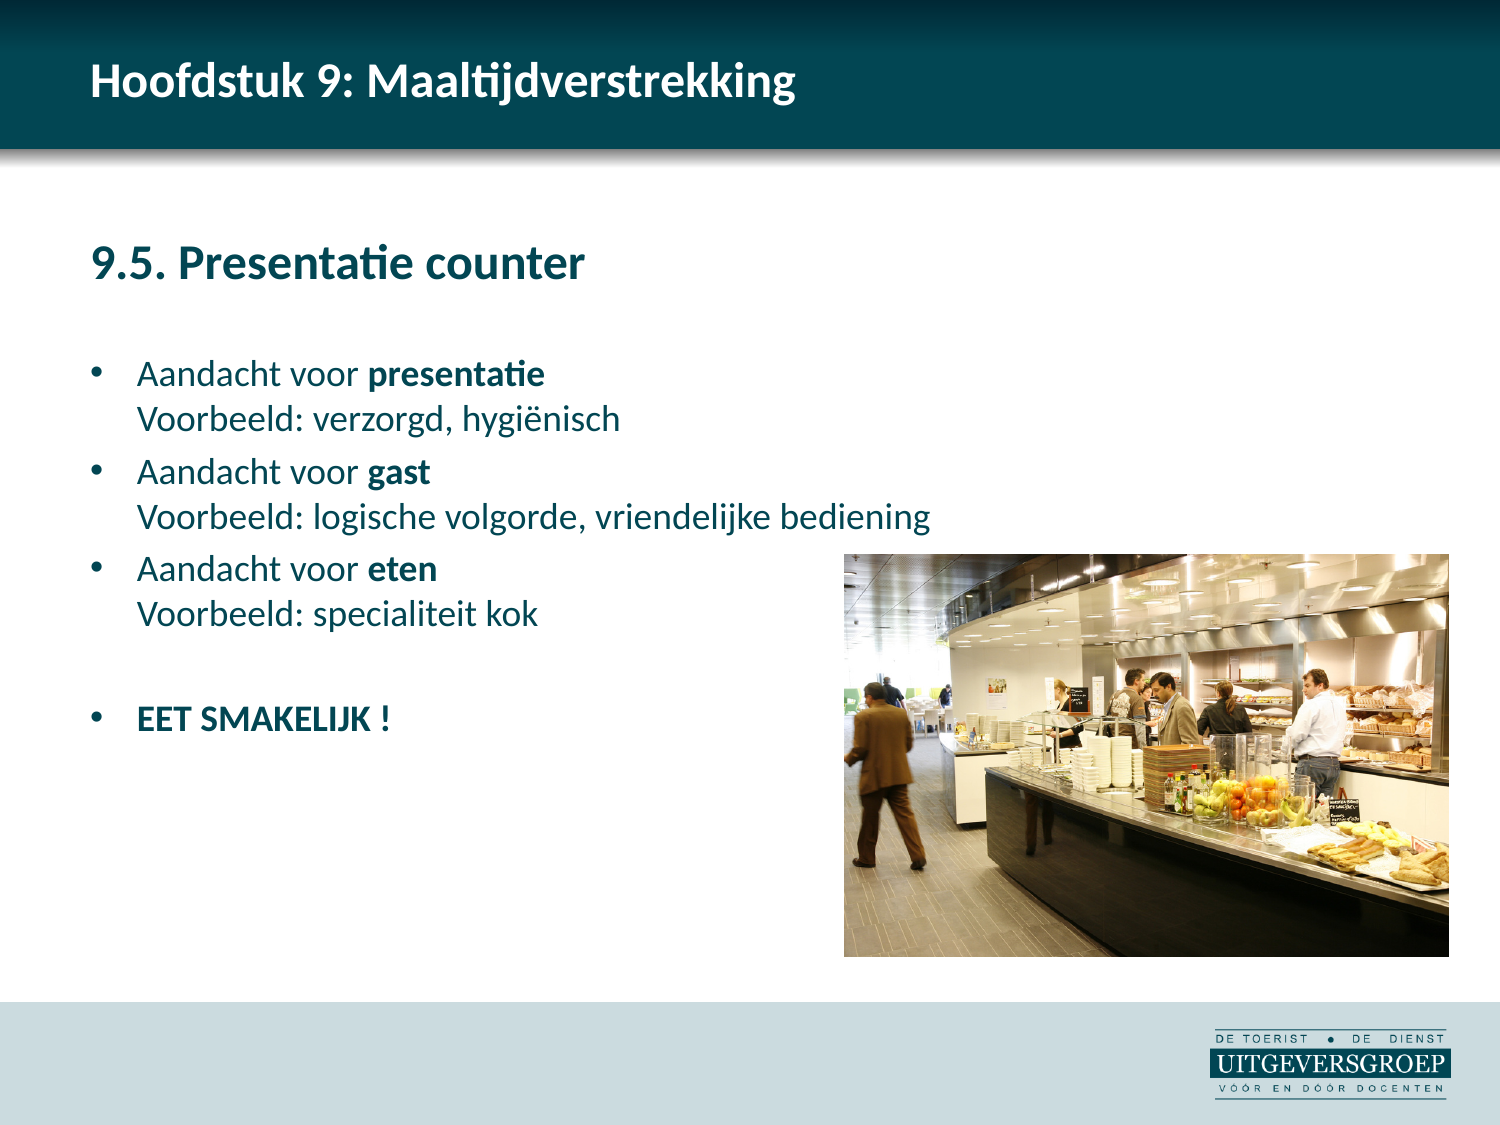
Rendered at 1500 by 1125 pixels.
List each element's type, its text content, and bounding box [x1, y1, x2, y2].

title Hoofdstuk 9: Maaltijdverstrekking [75, 0, 1425, 172]
list 9.5. Presentatie counter Aandacht voor presentatie Voorbeeld: verzorgd, hygiënisch Aandacht voor gast Voorbeeld: logische volgorde, vriendelijke bediening Aandacht voor eten Voorbeeld: specialiteit kok EET SMAKELIJK ! [75, 221, 1425, 965]
picture [844, 554, 1449, 958]
picture [1210, 1021, 1451, 1106]
